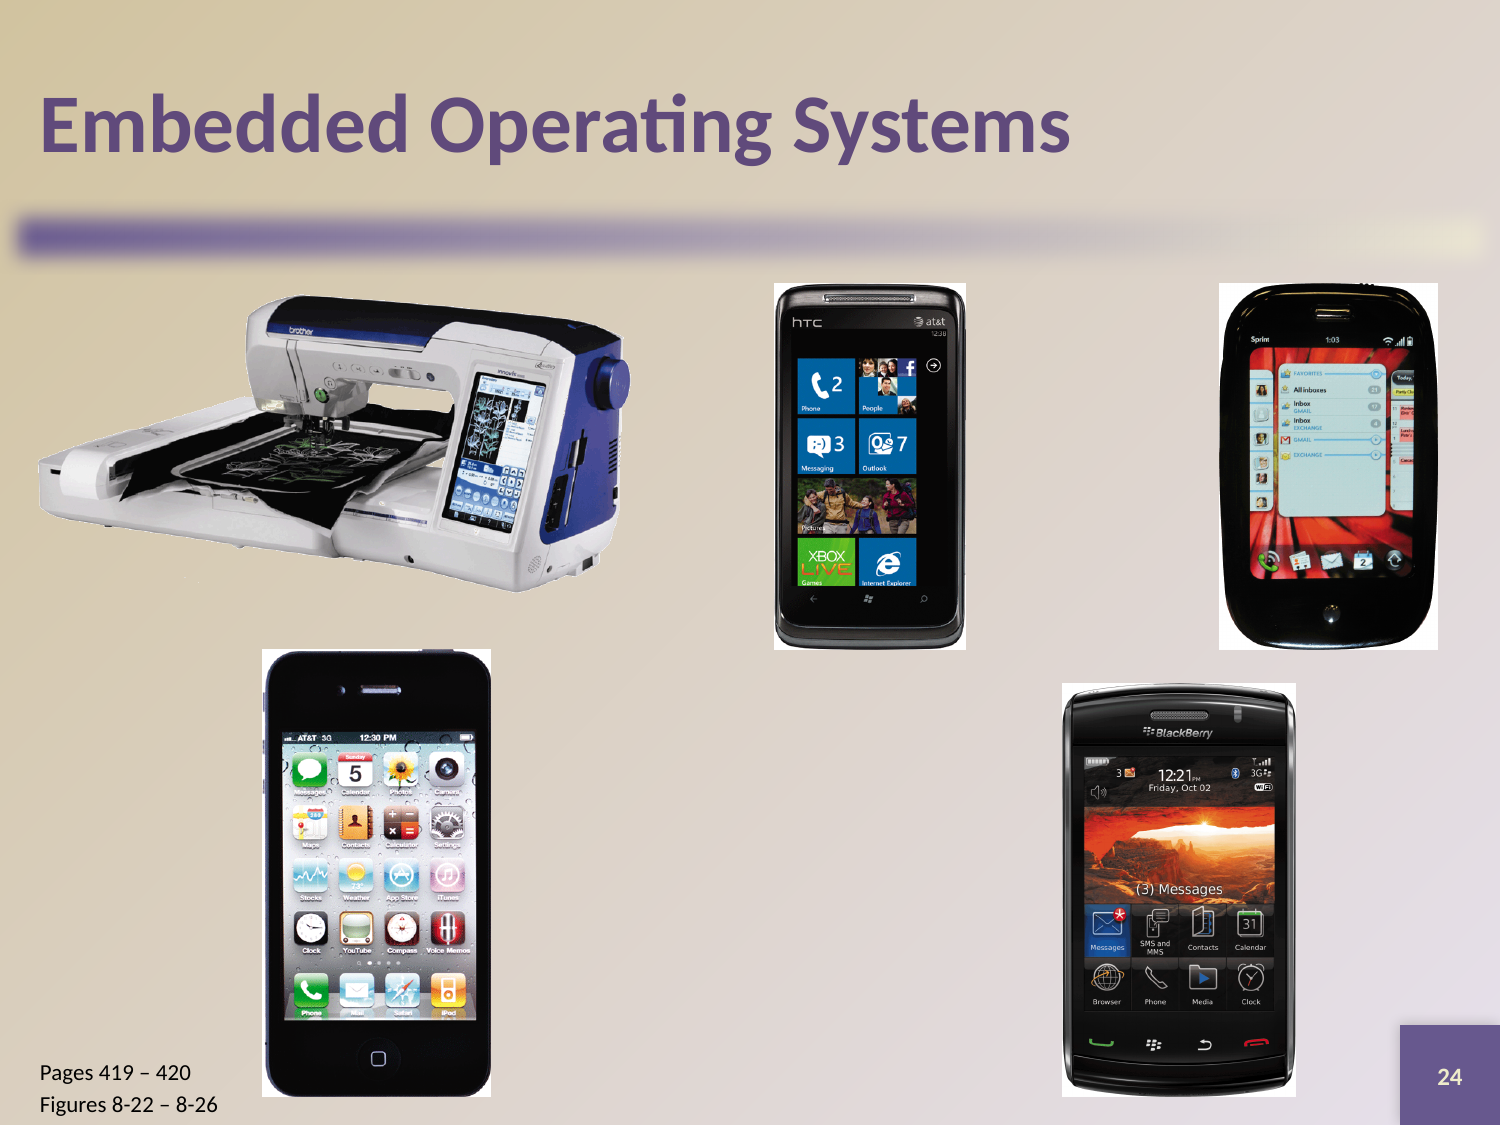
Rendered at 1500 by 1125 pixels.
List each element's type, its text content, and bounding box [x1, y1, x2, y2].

title Embedded Operating Systems [24, 24, 1475, 213]
picture [1219, 283, 1438, 651]
slide_number 24 [1400, 1025, 1500, 1125]
picture [1062, 683, 1296, 1097]
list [24, 287, 632, 601]
list Pages 419 – 420 Figures 8-22 – 8-26 [24, 1050, 300, 1125]
picture [774, 283, 966, 651]
picture [262, 649, 491, 1097]
